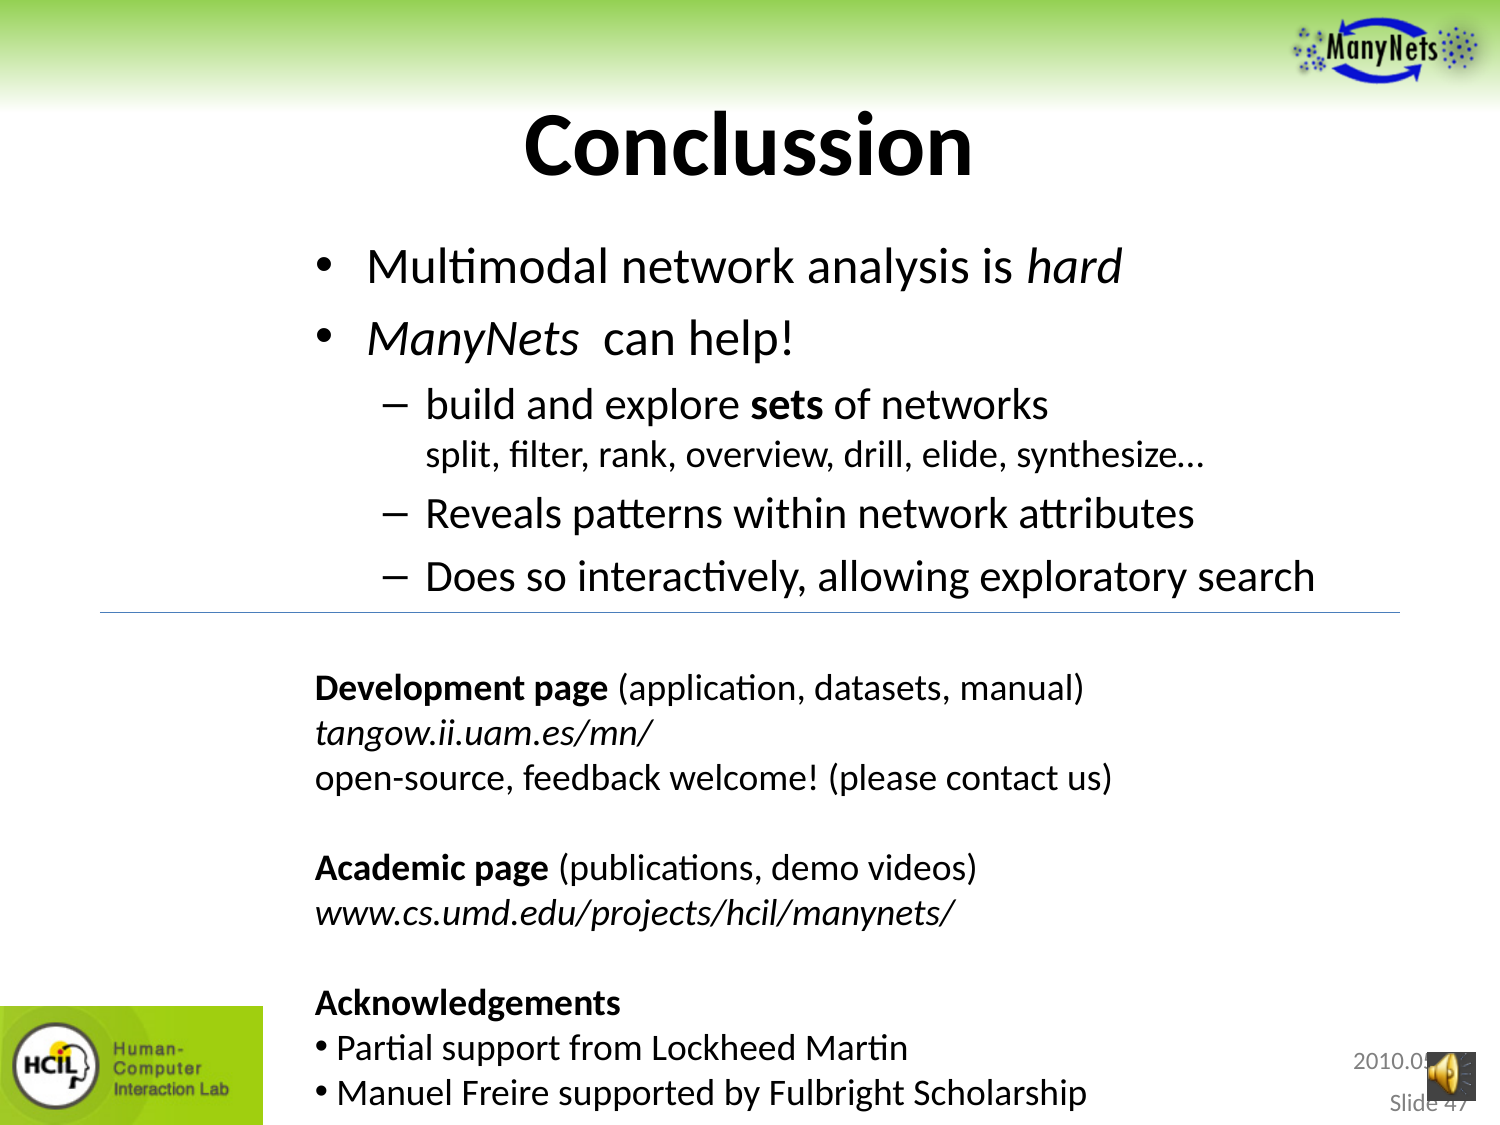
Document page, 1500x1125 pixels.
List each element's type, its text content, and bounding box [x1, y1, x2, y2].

list Multimodal network analysis is hard ManyNets can help! build and explore sets of networks split, filter, rank, overview, drill, elide, synthesize… Reveals patterns within network attributes Does so interactively, allowing exploratory search [300, 224, 1475, 613]
picture [1276, 12, 1500, 90]
title Conclussion [75, 45, 1425, 233]
text_box Development page (application, datasets, manual) tangow.ii.uam.es/mn/ open-source, feedback welcome! (please contact us) Academic page (publications, demo videos) www.cs.umd.edu/projects/hcil/manynets/ Acknowledgements Partial support from Lockheed Martin Manuel Freire supported by Fulbright Scholarship [300, 655, 1250, 1121]
picture [1426, 1051, 1477, 1102]
picture [0, 1006, 263, 1125]
